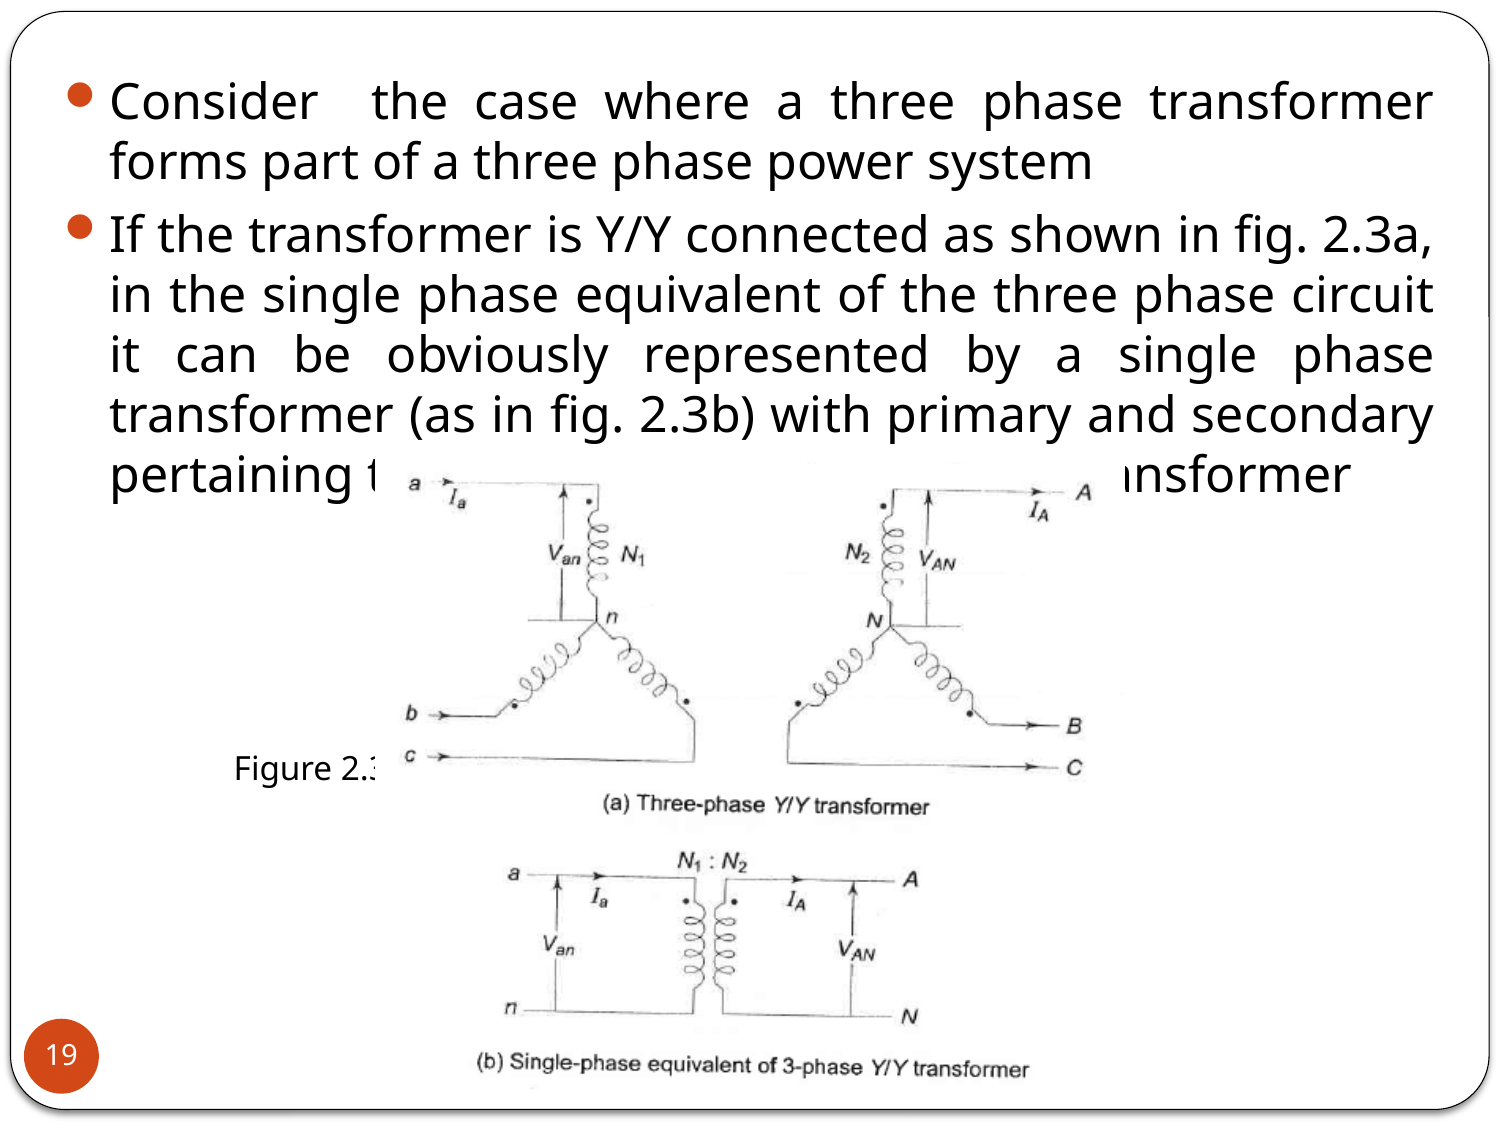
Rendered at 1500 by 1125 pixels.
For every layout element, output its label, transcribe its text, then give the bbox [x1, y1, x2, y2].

list Consider the case where a three phase transformer forms part of a three phase power system If the transformer is Y/Y connected as shown in fig. 2.3a, in the single phase equivalent of the three phase circuit it can be obviously represented by a single phase transformer (as in fig. 2.3b) with primary and secondary pertaining to phase a of the three phase transformer Figure 2.3 [50, 62, 1450, 988]
picture [374, 449, 1126, 1101]
slide_number 19 [23, 1018, 99, 1094]
